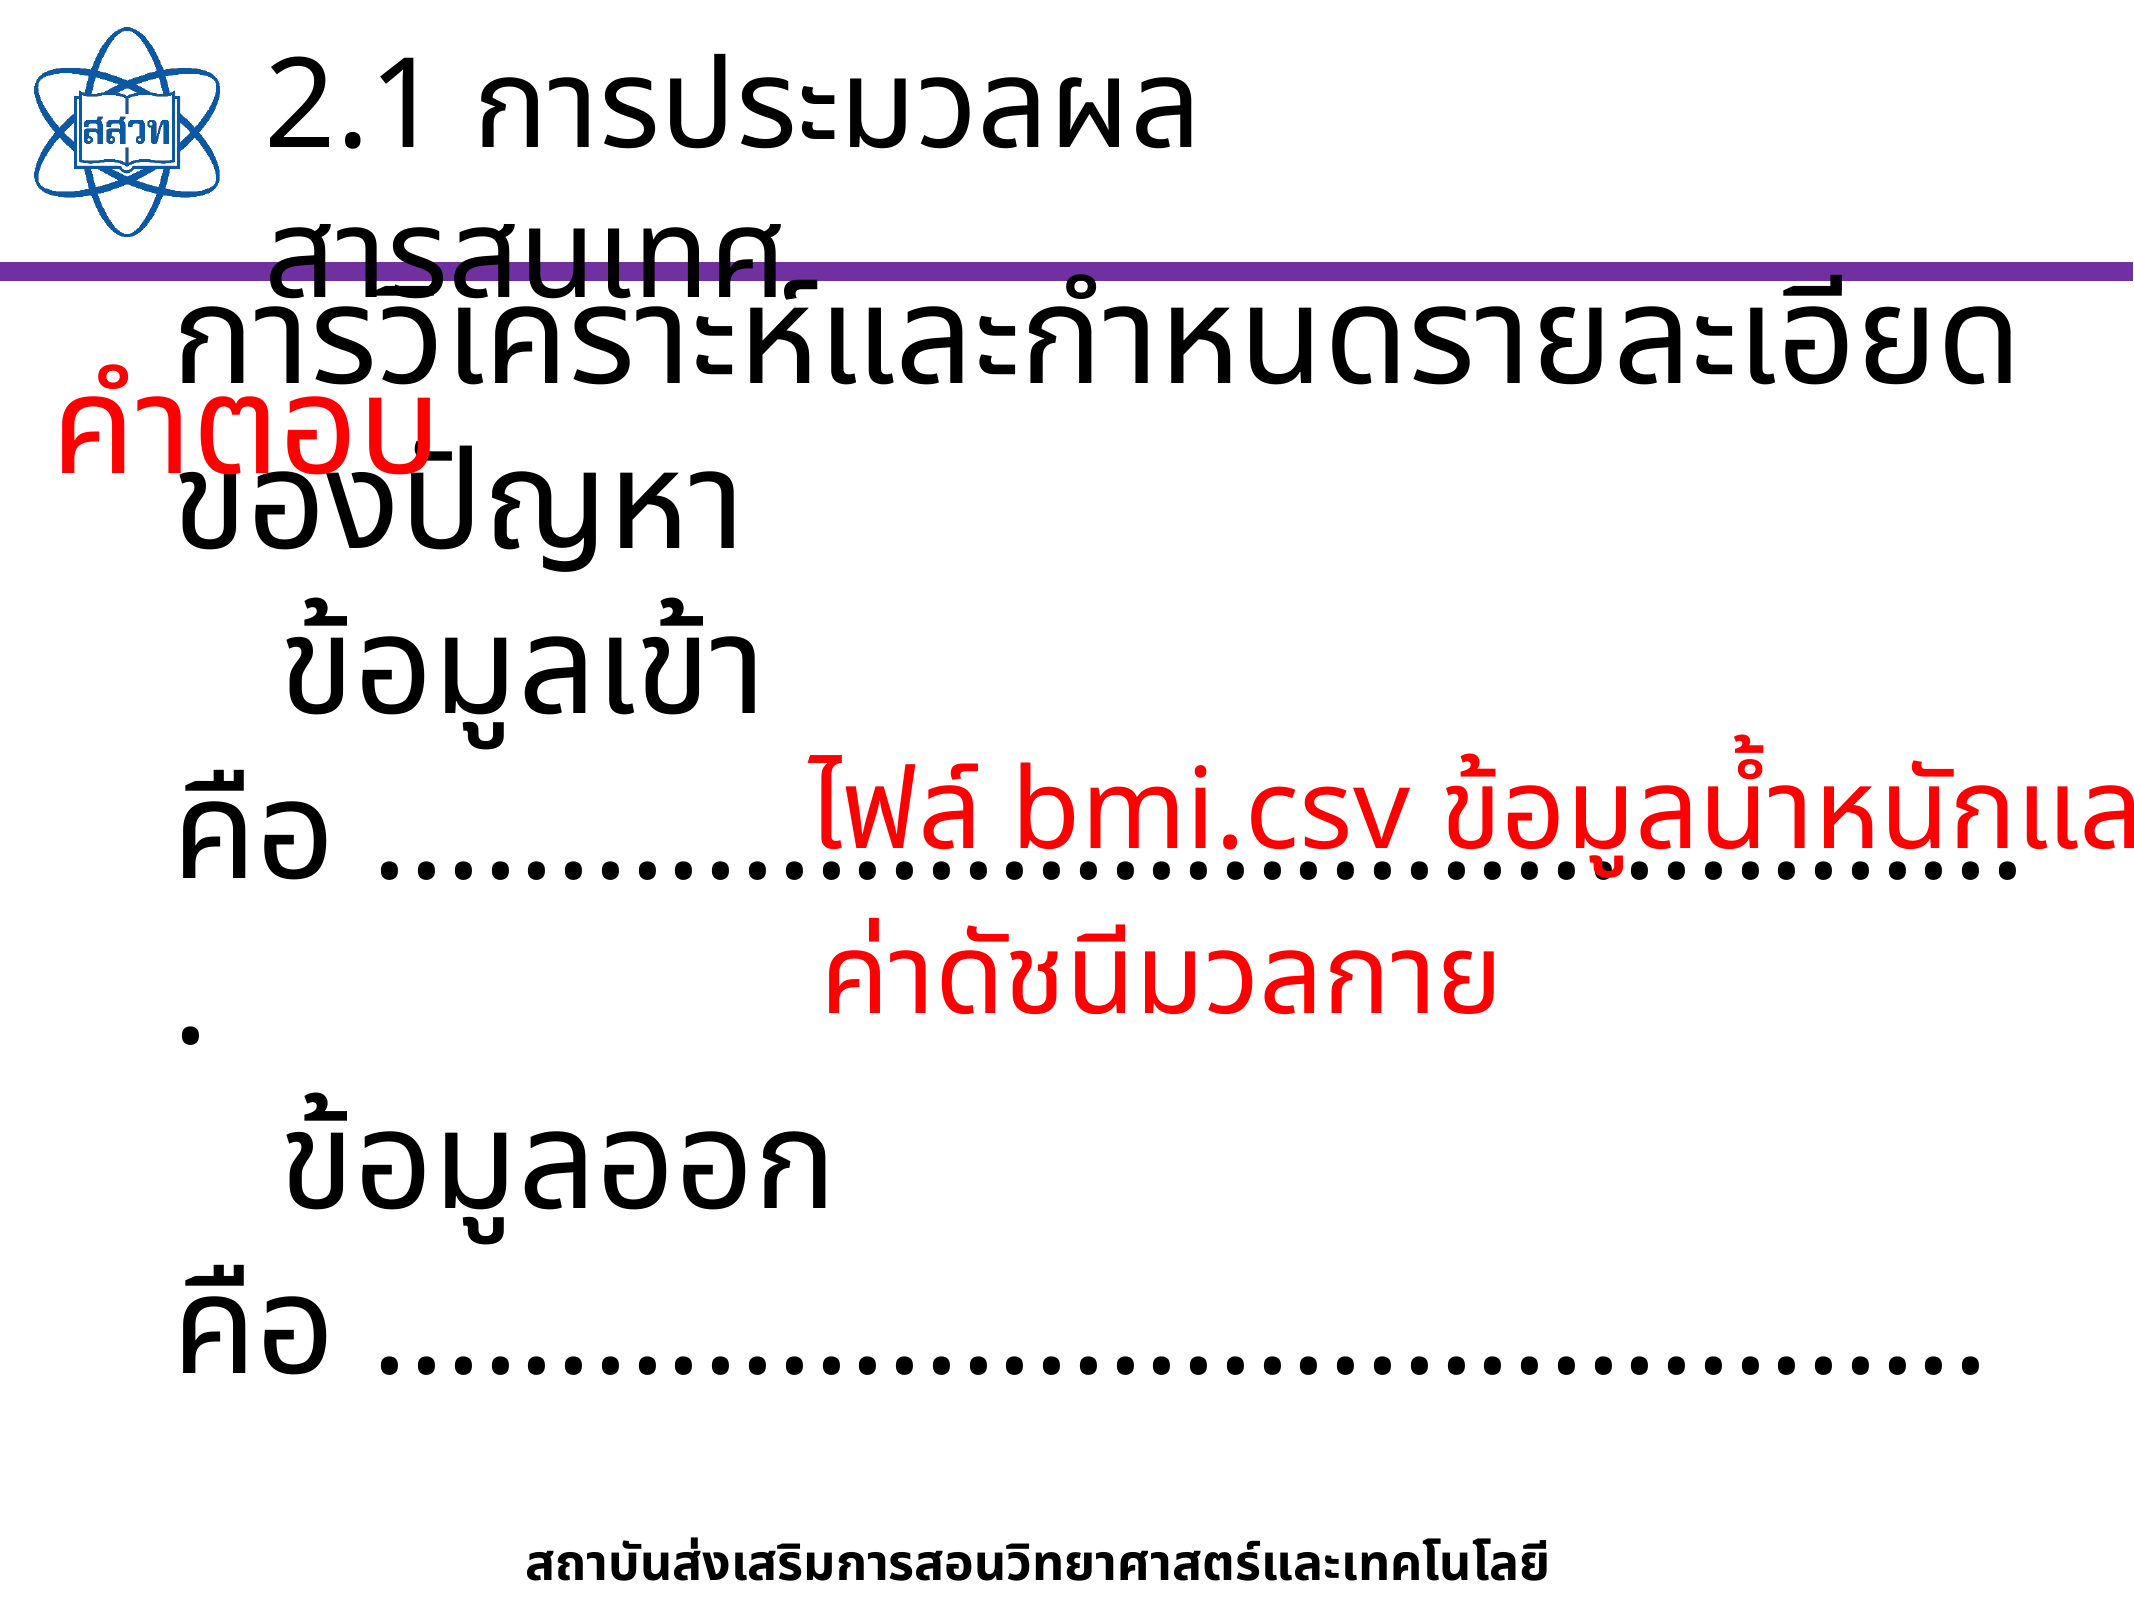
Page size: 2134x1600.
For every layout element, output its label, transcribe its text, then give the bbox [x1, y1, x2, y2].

text_box คำตอบ [43, 326, 1923, 510]
text_box ไฟล์ bmi.csv ข้อมูลน้ำหนักและส่วนสูง [801, 726, 2134, 880]
text_box สถาบันส่งเสริมการสอนวิทยาศาสตร์และเทคโนโลยี [74, 1522, 2002, 1589]
picture [33, 27, 220, 237]
text_box ค่าดัชนีมวลกาย [812, 892, 2134, 1046]
text_box การวิเคราะห์และกำหนดรายละเอียดของปัญหา ข้อมูลเข้า คือ .............................................. ข้อมูลออก คือ ............................................ [164, 565, 2043, 1083]
text_box 2.1 การประมวลผลสารสนเทศ [256, 88, 1347, 257]
